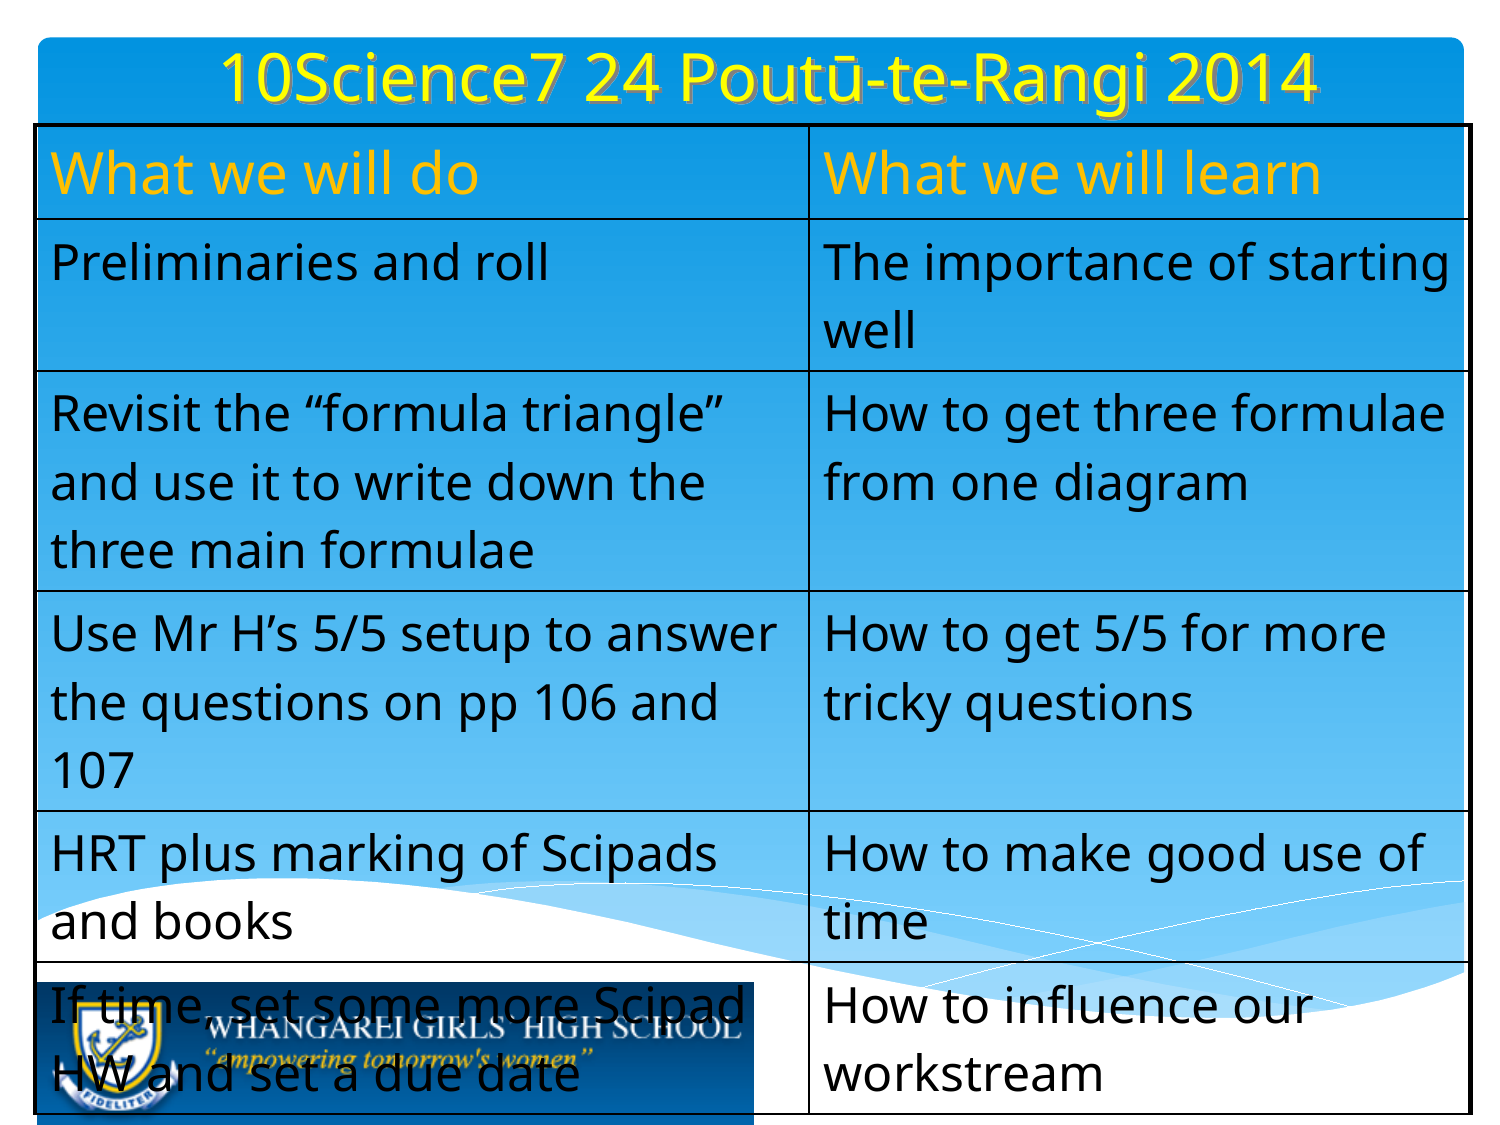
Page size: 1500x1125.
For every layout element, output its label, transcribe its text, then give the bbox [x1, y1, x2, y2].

table_cell Use Mr H’s 5/5 setup to answer the questions on pp 106 and 107 [37, 592, 808, 810]
text_box 10Science7 24 Poutū-te-Rangi 2014 [162, 24, 1375, 123]
table_cell Preliminaries and roll [37, 220, 808, 370]
table_cell How to influence our workstream [810, 963, 1468, 1113]
picture [37, 982, 754, 1125]
table_cell HRT plus marking of Scipads and books [37, 812, 808, 961]
table_header What we will do [37, 127, 808, 218]
table_cell If time, set some more Scipad HW and set a due date [37, 963, 808, 1113]
table_cell How to get 5/5 for more tricky questions [810, 592, 1468, 810]
table_cell Revisit the “formula triangle” and use it to write down the three main formulae [37, 372, 808, 590]
table_cell How to make good use of time [810, 812, 1468, 961]
table_cell How to get three formulae from one diagram [810, 372, 1468, 590]
table_cell The importance of starting well [810, 220, 1468, 370]
table_header What we will learn [810, 127, 1468, 218]
